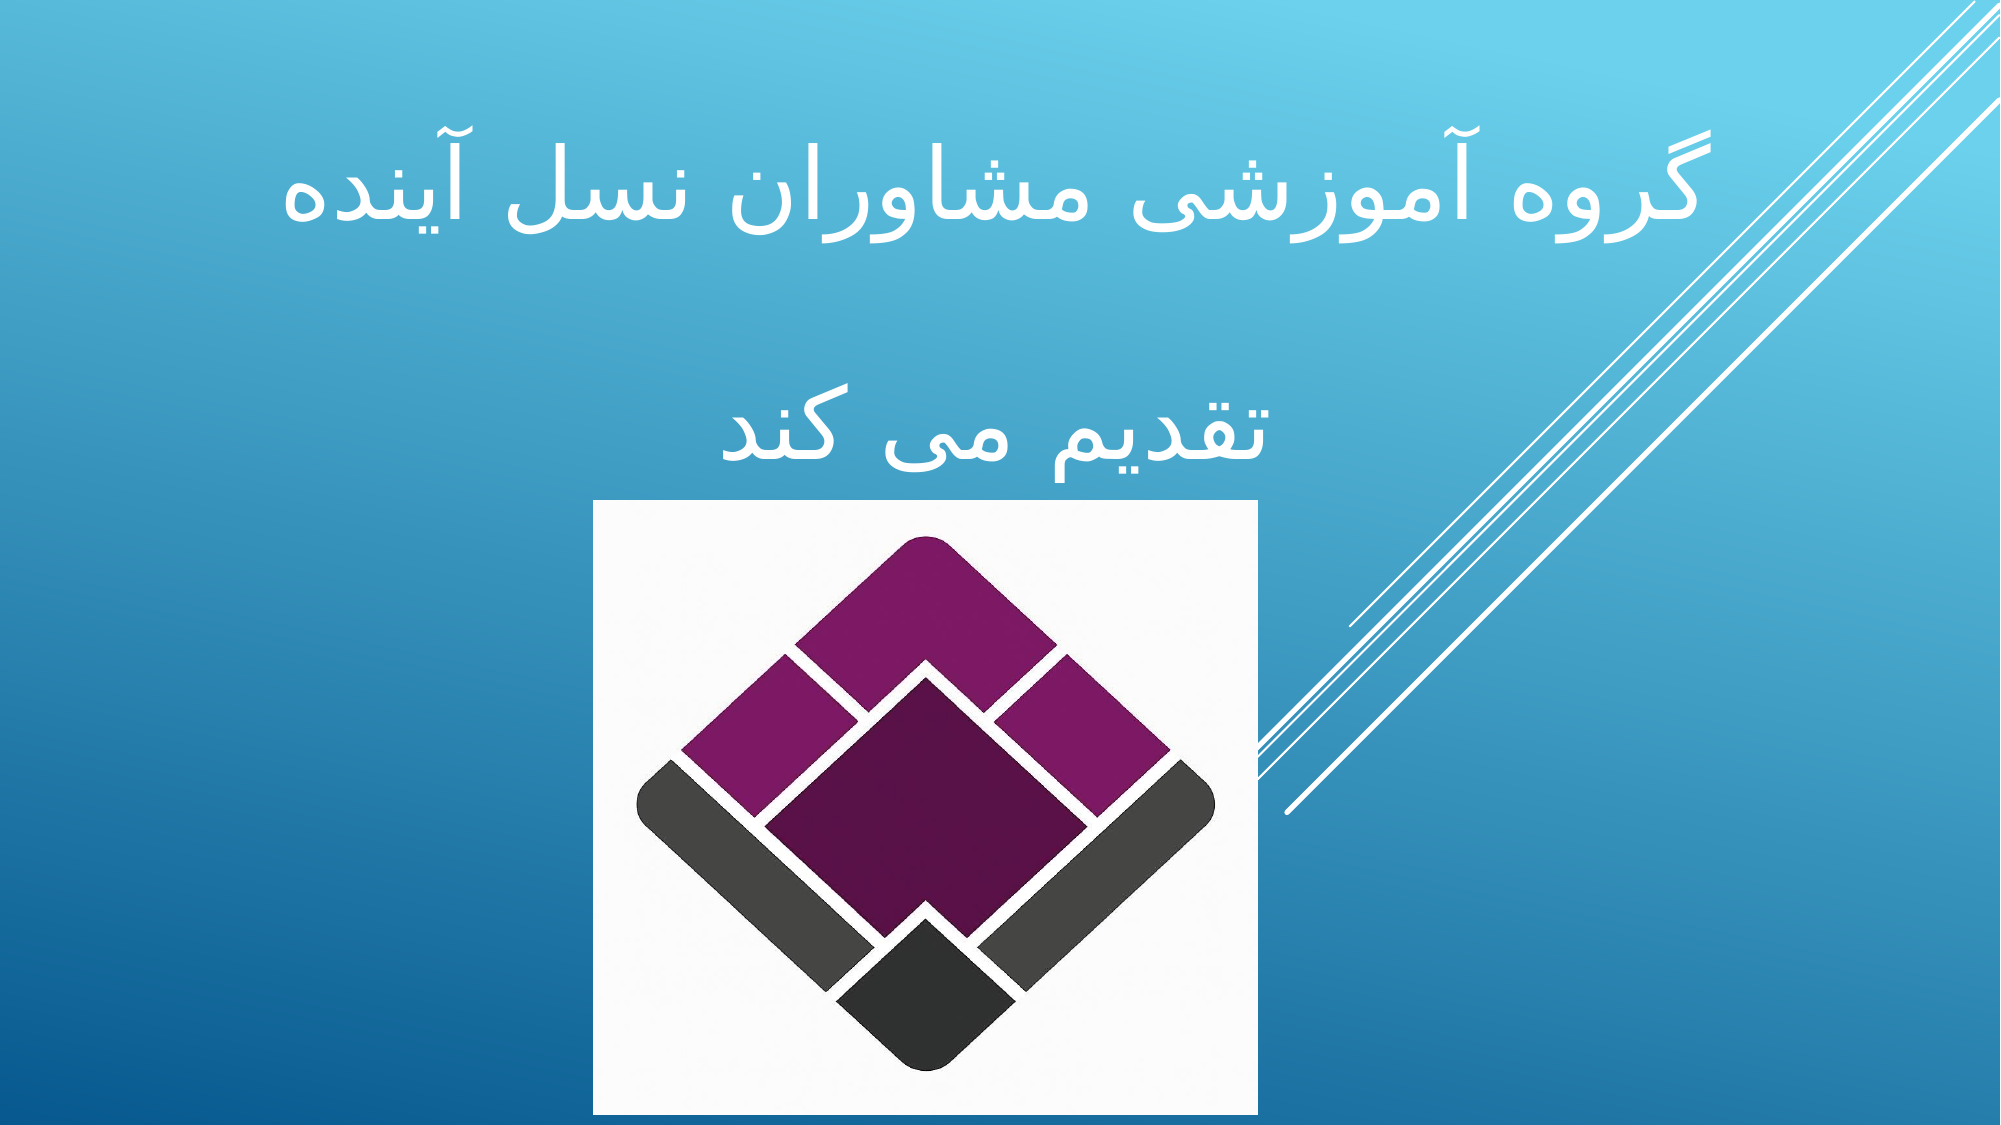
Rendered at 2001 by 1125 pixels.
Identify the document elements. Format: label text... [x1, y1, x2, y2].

title گروه آموزشی مشاوران نسل آینده تقدیم می کند [141, 0, 1819, 488]
picture [593, 500, 1259, 1115]
